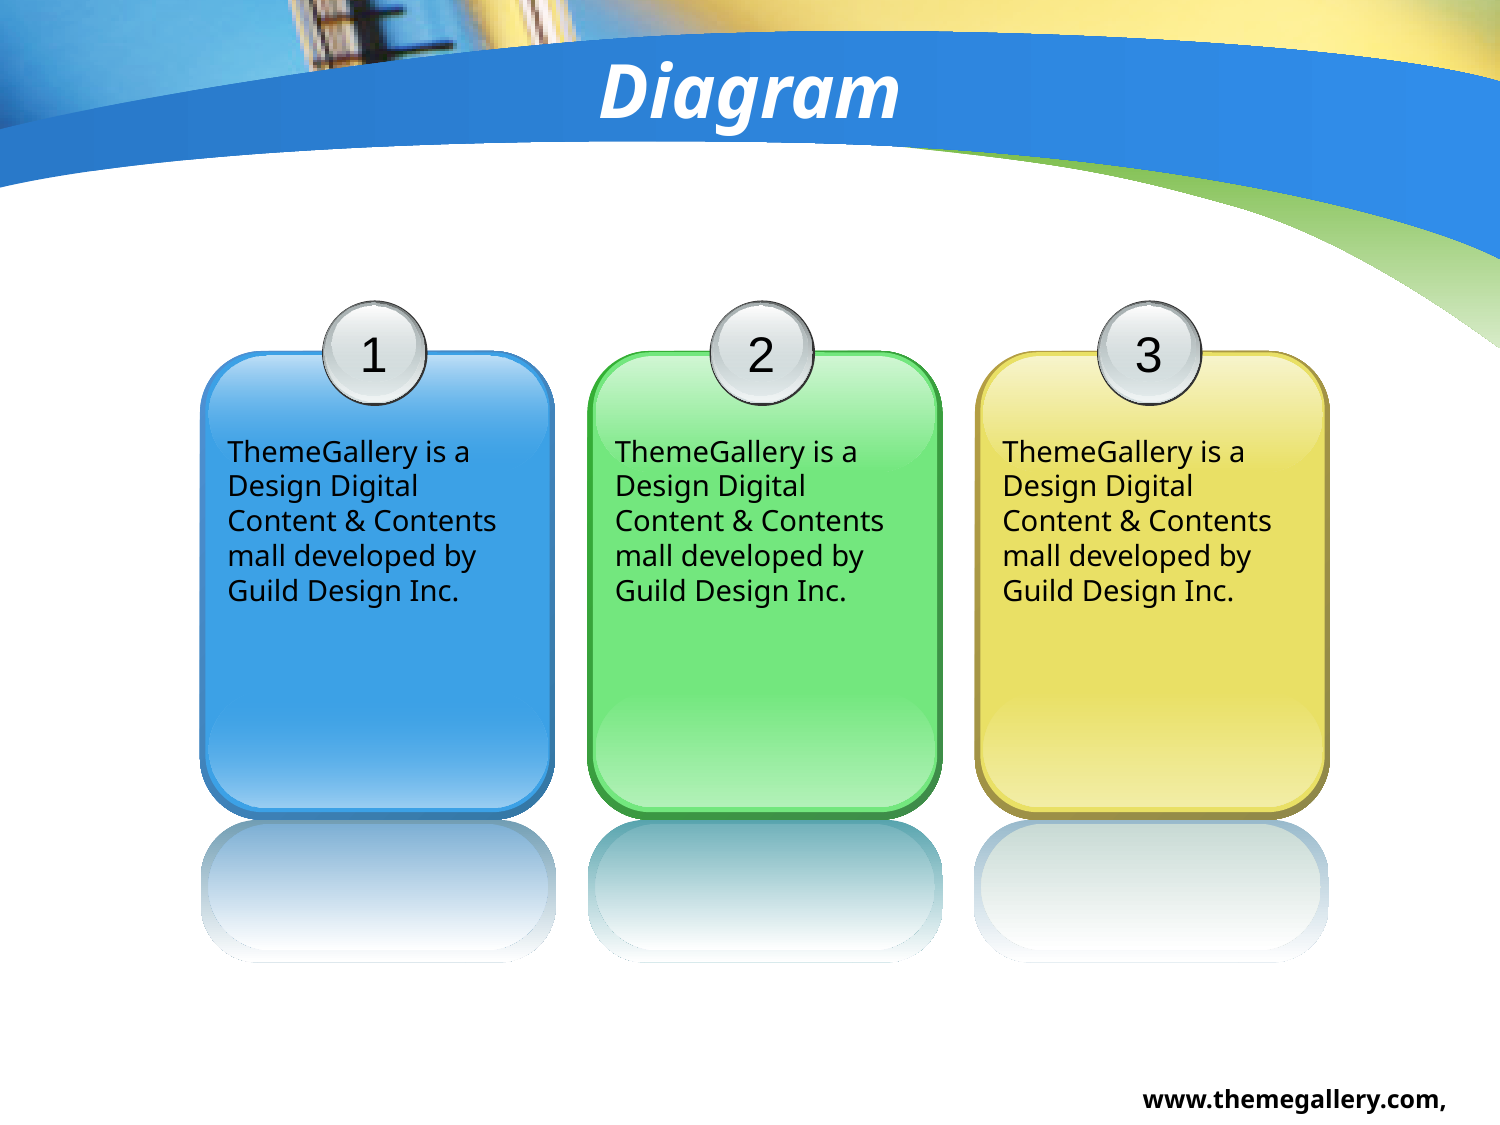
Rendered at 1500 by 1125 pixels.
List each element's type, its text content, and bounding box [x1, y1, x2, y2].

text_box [199, 300, 557, 963]
footer www.themegallery.com, [987, 1075, 1463, 1118]
title Diagram [63, 42, 1438, 136]
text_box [973, 300, 1331, 963]
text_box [587, 300, 944, 963]
picture [0, 0, 1500, 129]
